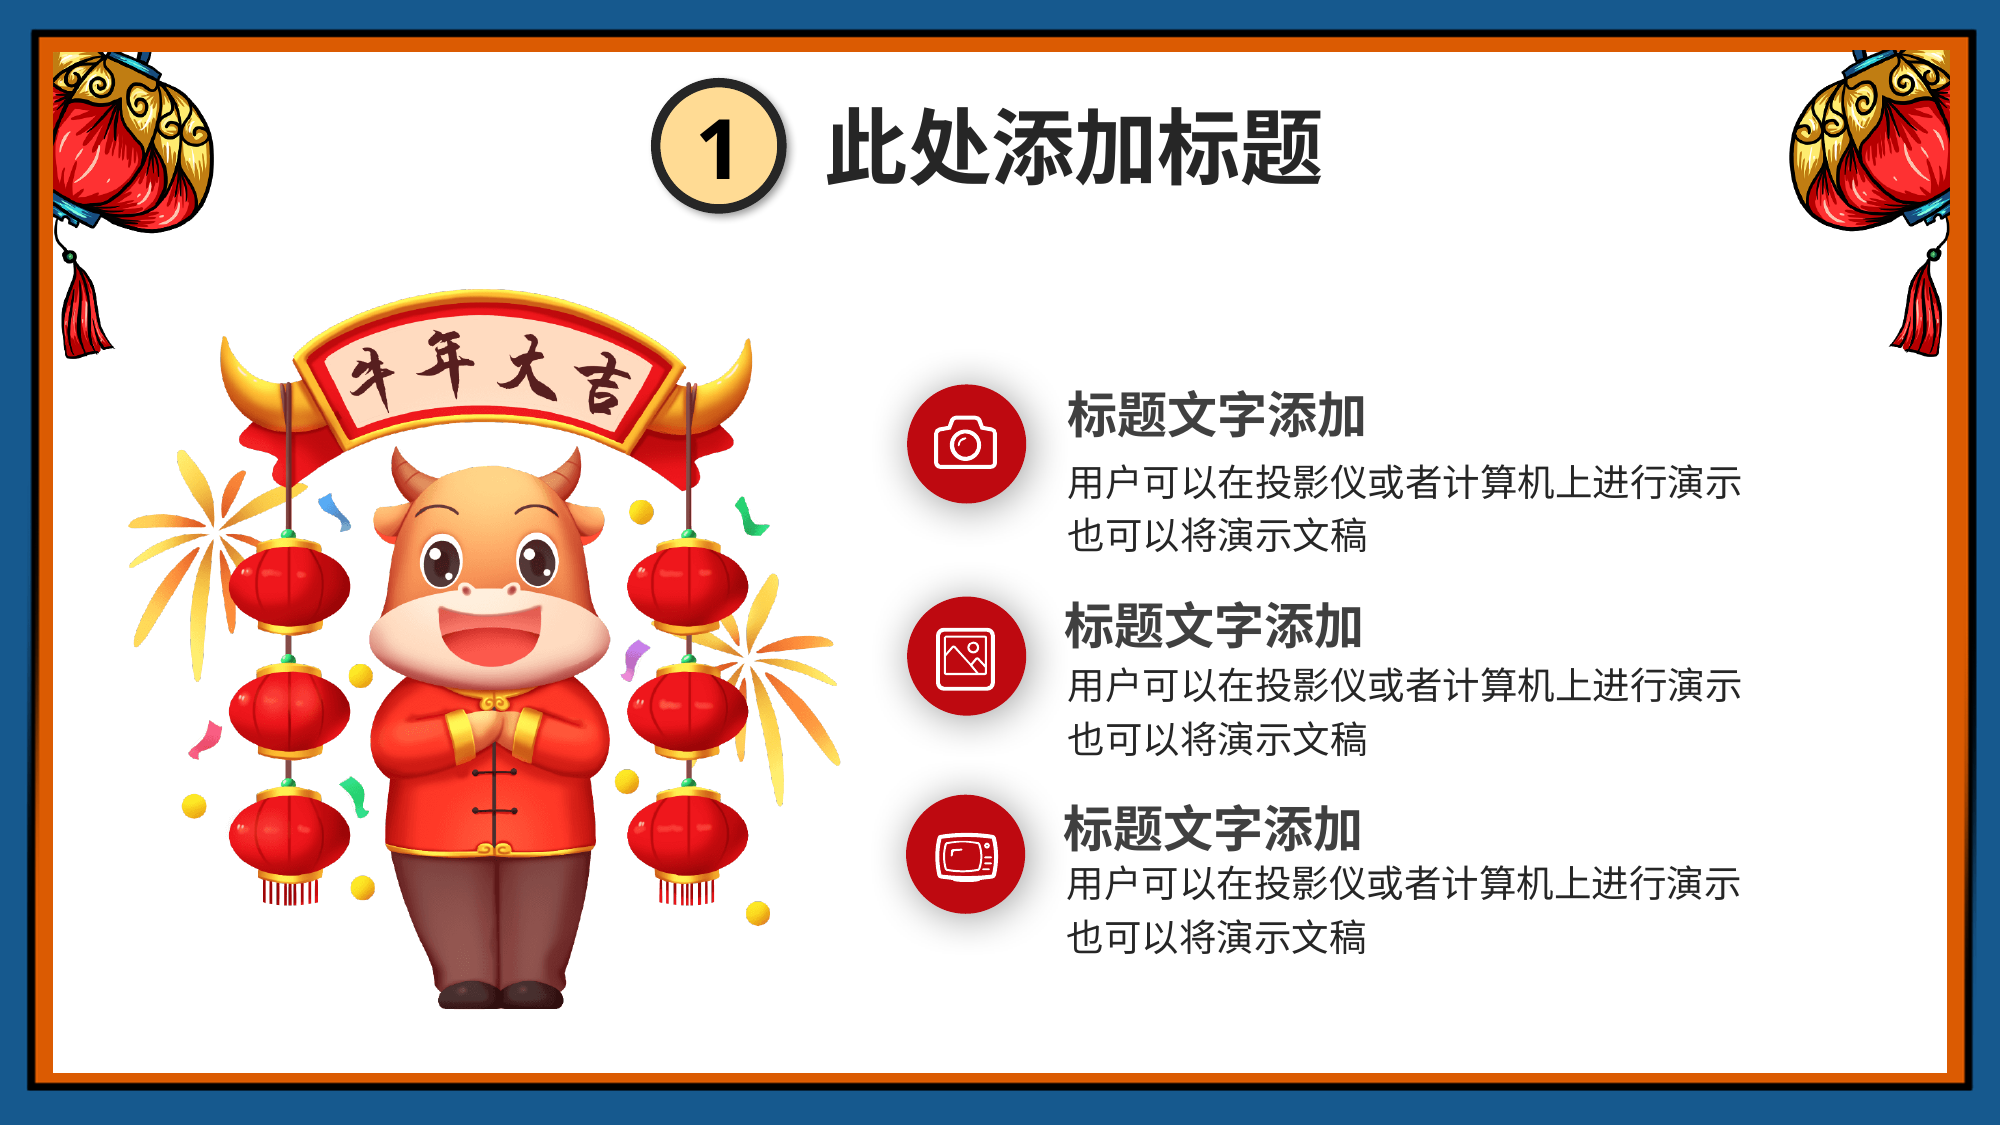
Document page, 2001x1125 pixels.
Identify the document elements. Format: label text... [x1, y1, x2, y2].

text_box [907, 364, 1774, 563]
text_box 此处添加标题 [809, 87, 1340, 203]
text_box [906, 778, 1773, 965]
text_box 1 [654, 81, 783, 210]
picture [0, 0, 2000, 1125]
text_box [907, 574, 1774, 766]
